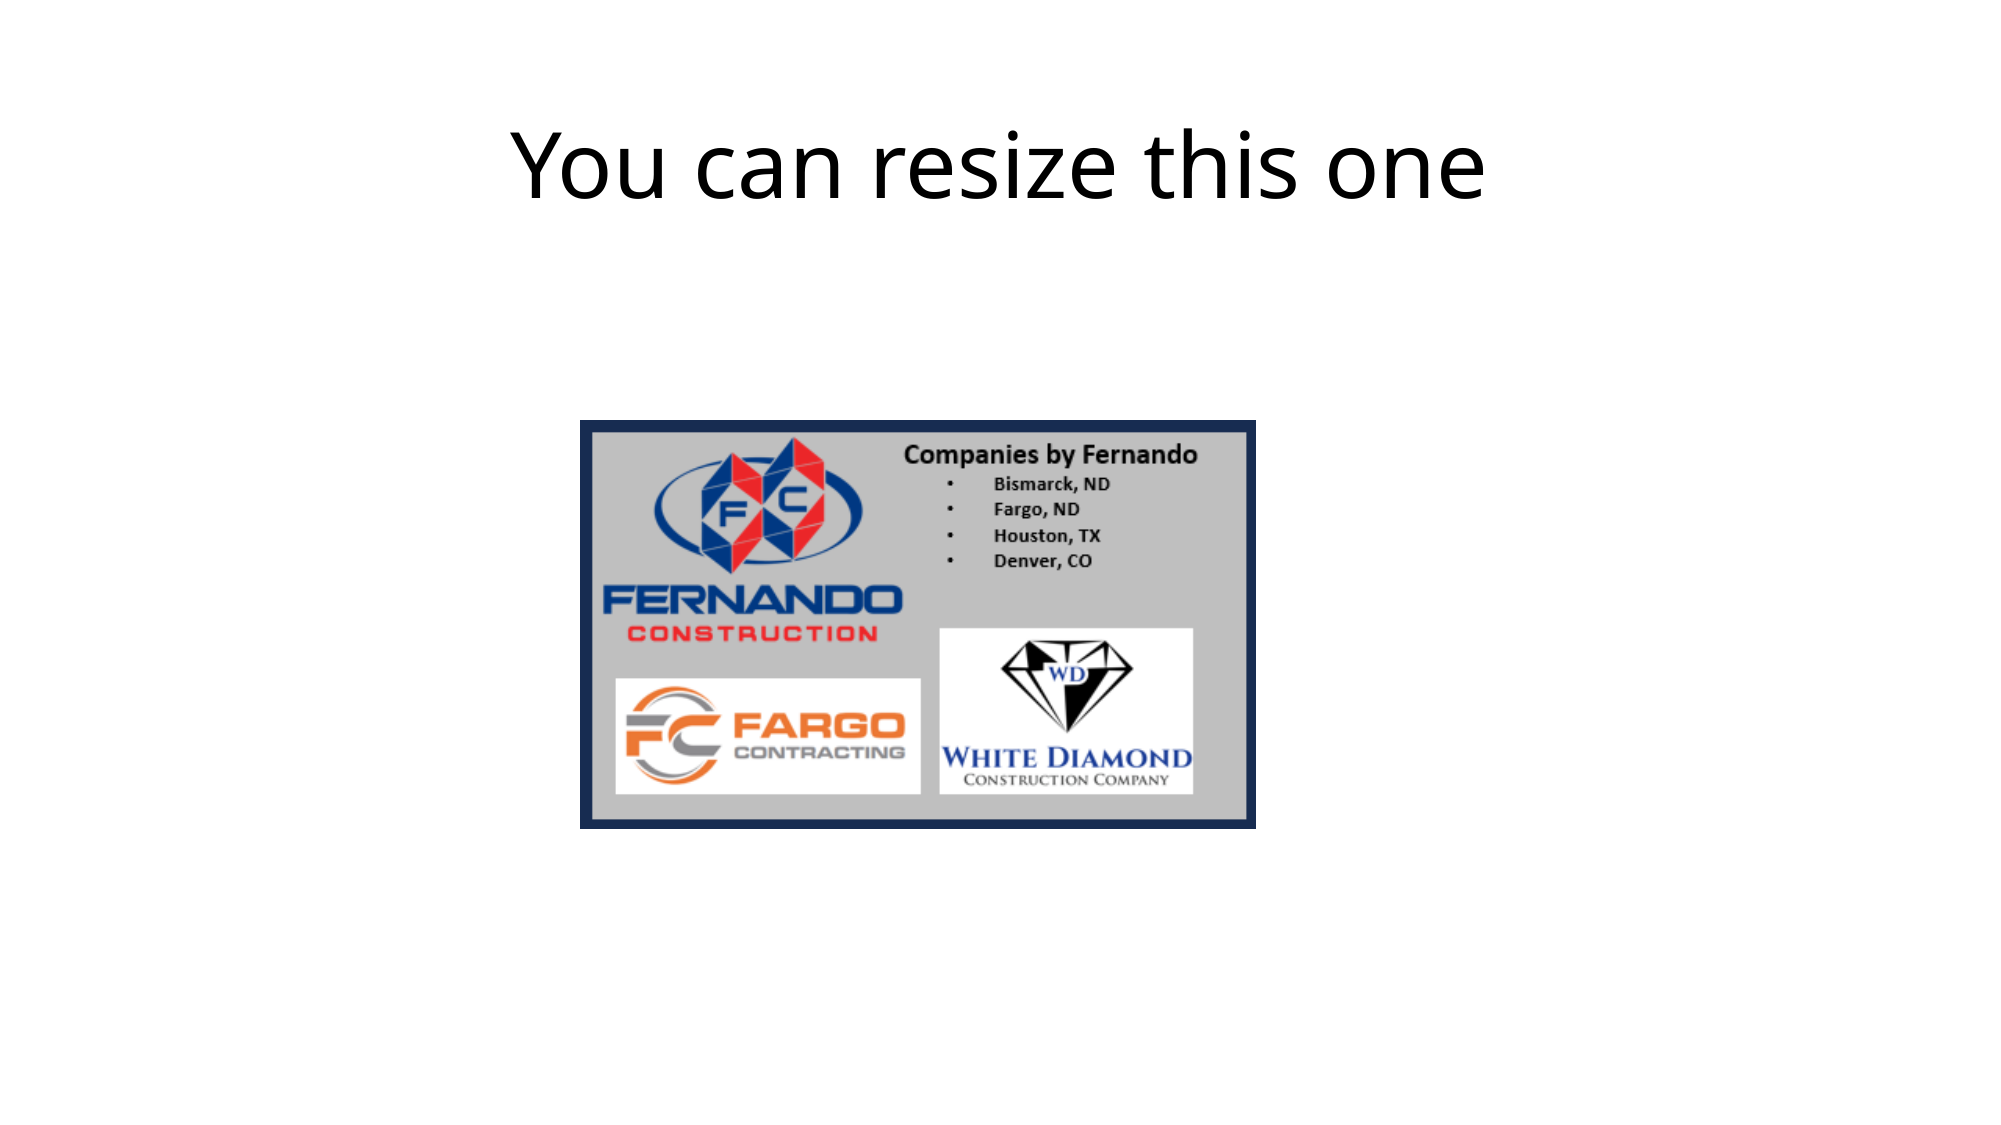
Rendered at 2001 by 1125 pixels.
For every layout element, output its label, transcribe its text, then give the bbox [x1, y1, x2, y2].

picture [580, 420, 1256, 829]
title You can resize this one [137, 59, 1863, 278]
